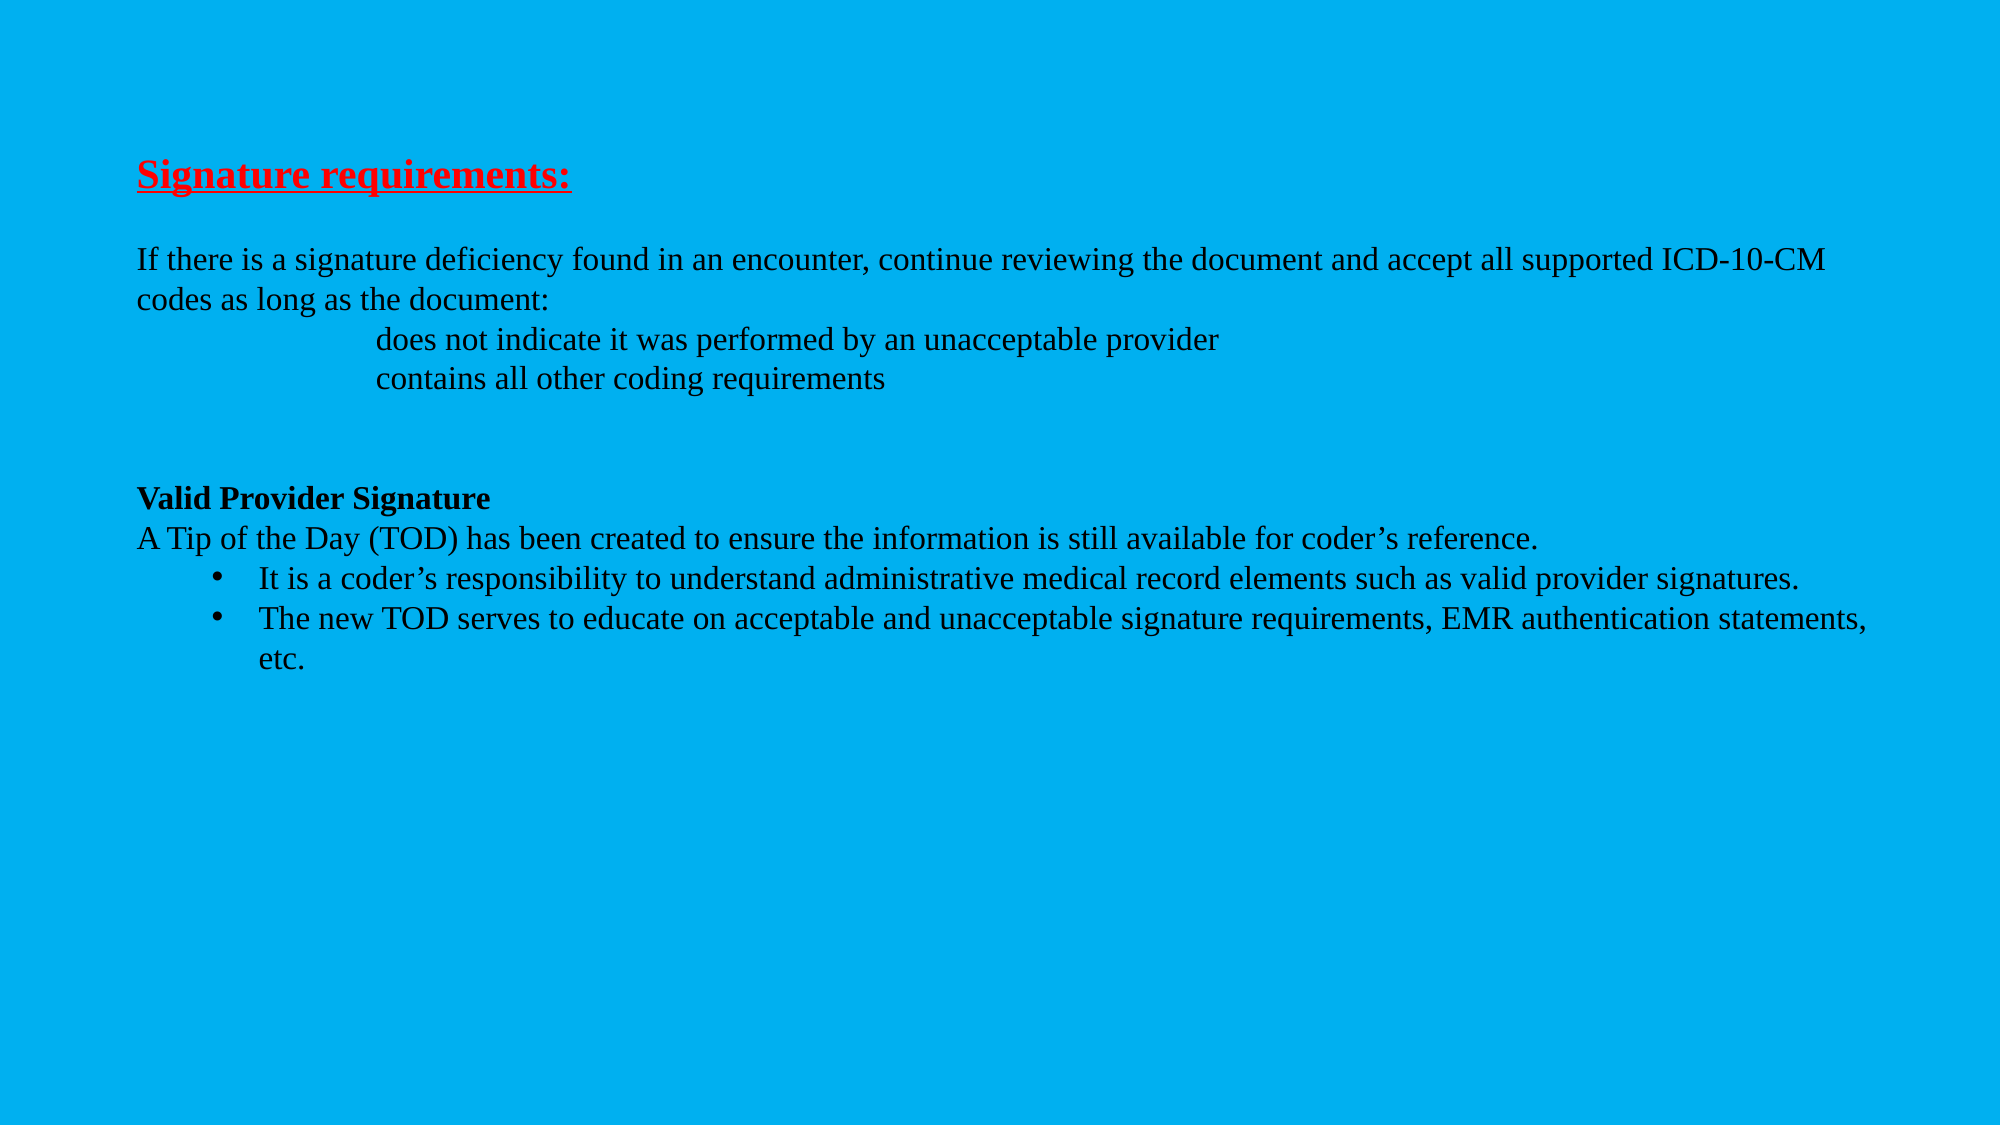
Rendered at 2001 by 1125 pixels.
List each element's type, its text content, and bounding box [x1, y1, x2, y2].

text_box Signature requirements: If there is a signature deficiency found in an encounter, continue reviewing the document and accept all supported ICD-10-CM codes as long as the document: does not indicate it was performed by an unacceptable provider contains all other coding requirements Valid Provider Signature A Tip of the Day (TOD) has been created to ensure the information is still available for coder’s reference. It is a coder’s responsibility to understand administrative medical record elements such as valid provider signatures. The new TOD serves to educate on acceptable and unacceptable signature requirements, EMR authentication statements, etc. [121, 139, 1921, 724]
